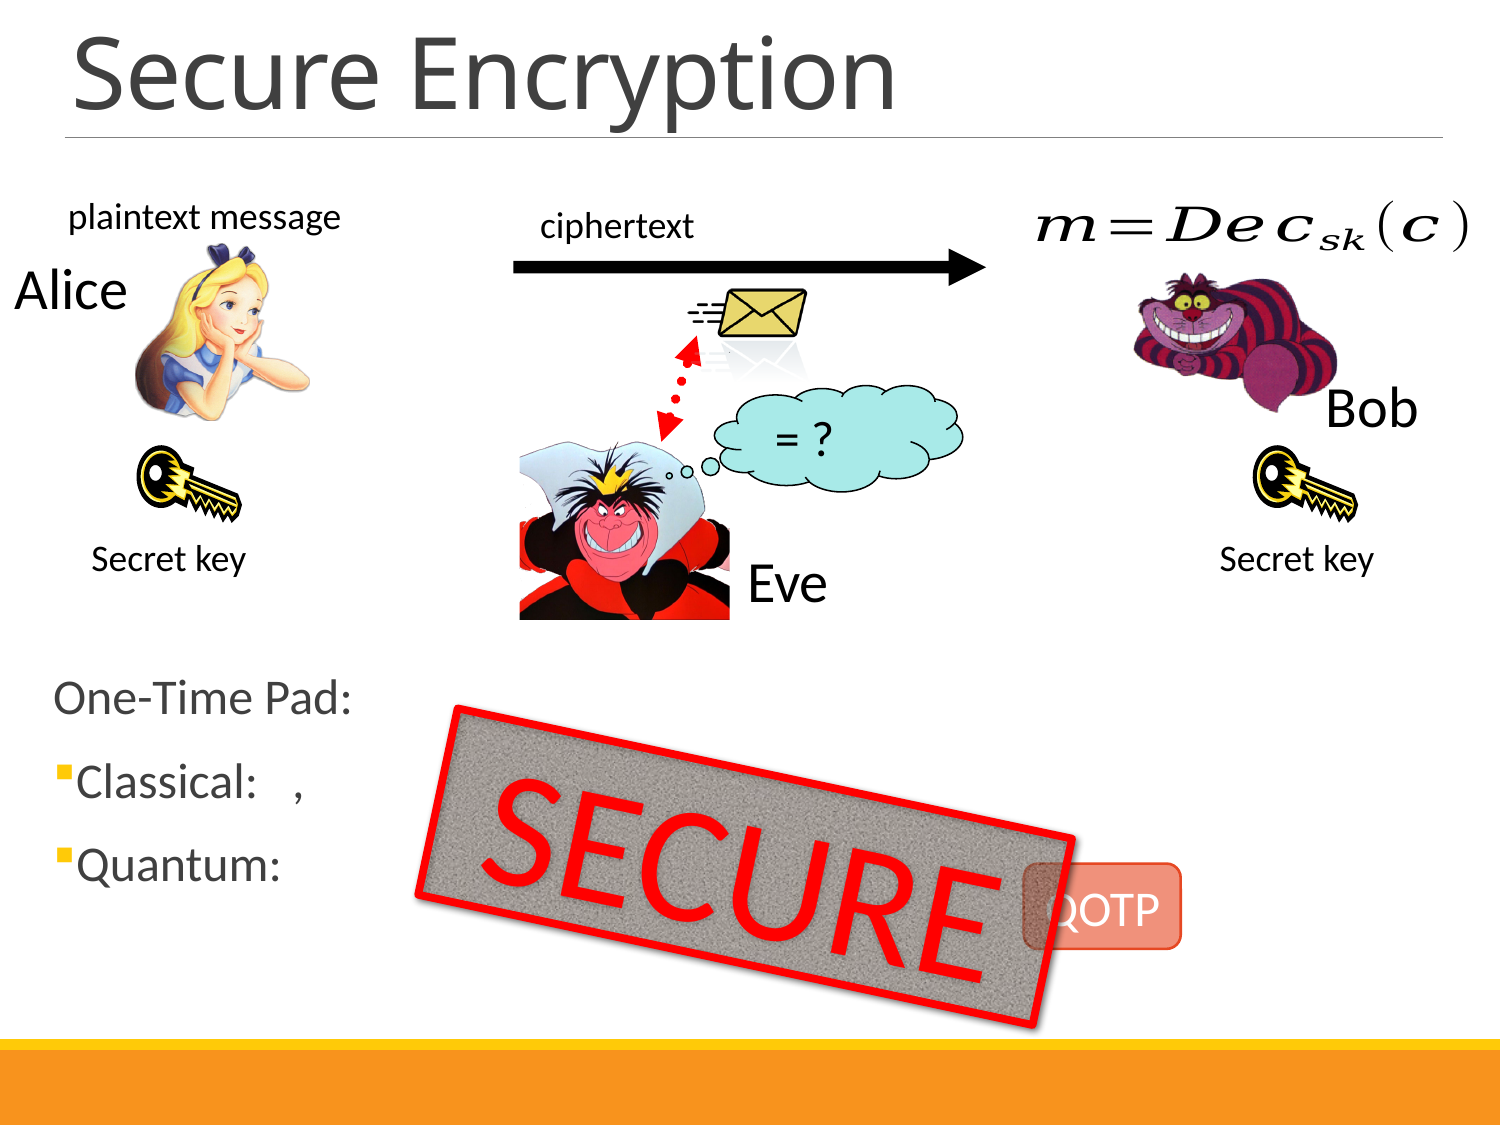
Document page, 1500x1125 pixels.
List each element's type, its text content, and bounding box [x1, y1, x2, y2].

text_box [512, 254, 987, 398]
text_box Secure [418, 708, 1073, 1025]
text_box QOTP [1058, 862, 1183, 951]
text_box Bob [1310, 361, 1500, 447]
picture [135, 443, 243, 525]
picture [1127, 266, 1340, 418]
picture [135, 242, 311, 422]
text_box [519, 406, 881, 623]
text_box Alice [0, 243, 134, 329]
picture [1251, 443, 1359, 525]
title Secure Encryption [56, 5, 1362, 138]
